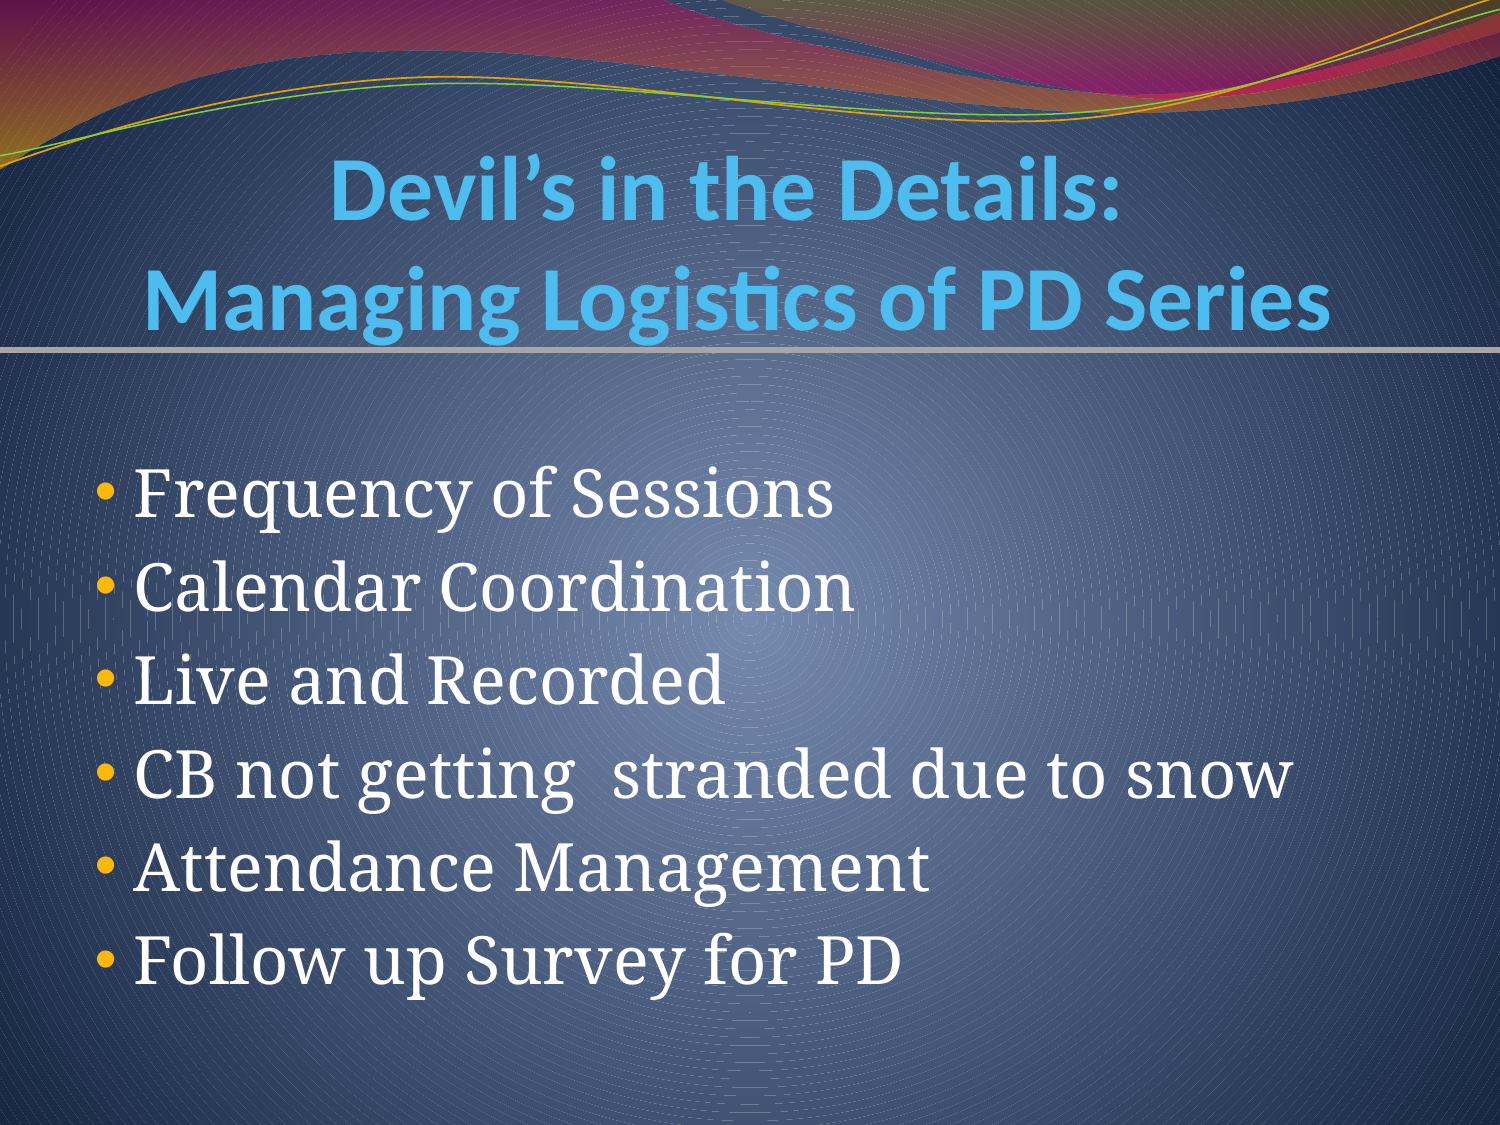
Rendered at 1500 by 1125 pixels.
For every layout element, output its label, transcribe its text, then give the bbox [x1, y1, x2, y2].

title Devil’s in the Details: Managing Logistics of PD Series [0, 125, 1475, 347]
list Frequency of Sessions Calendar Coordination Live and Recorded CB not getting stranded due to snow Attendance Management Follow up Survey for PD [86, 443, 1362, 1063]
